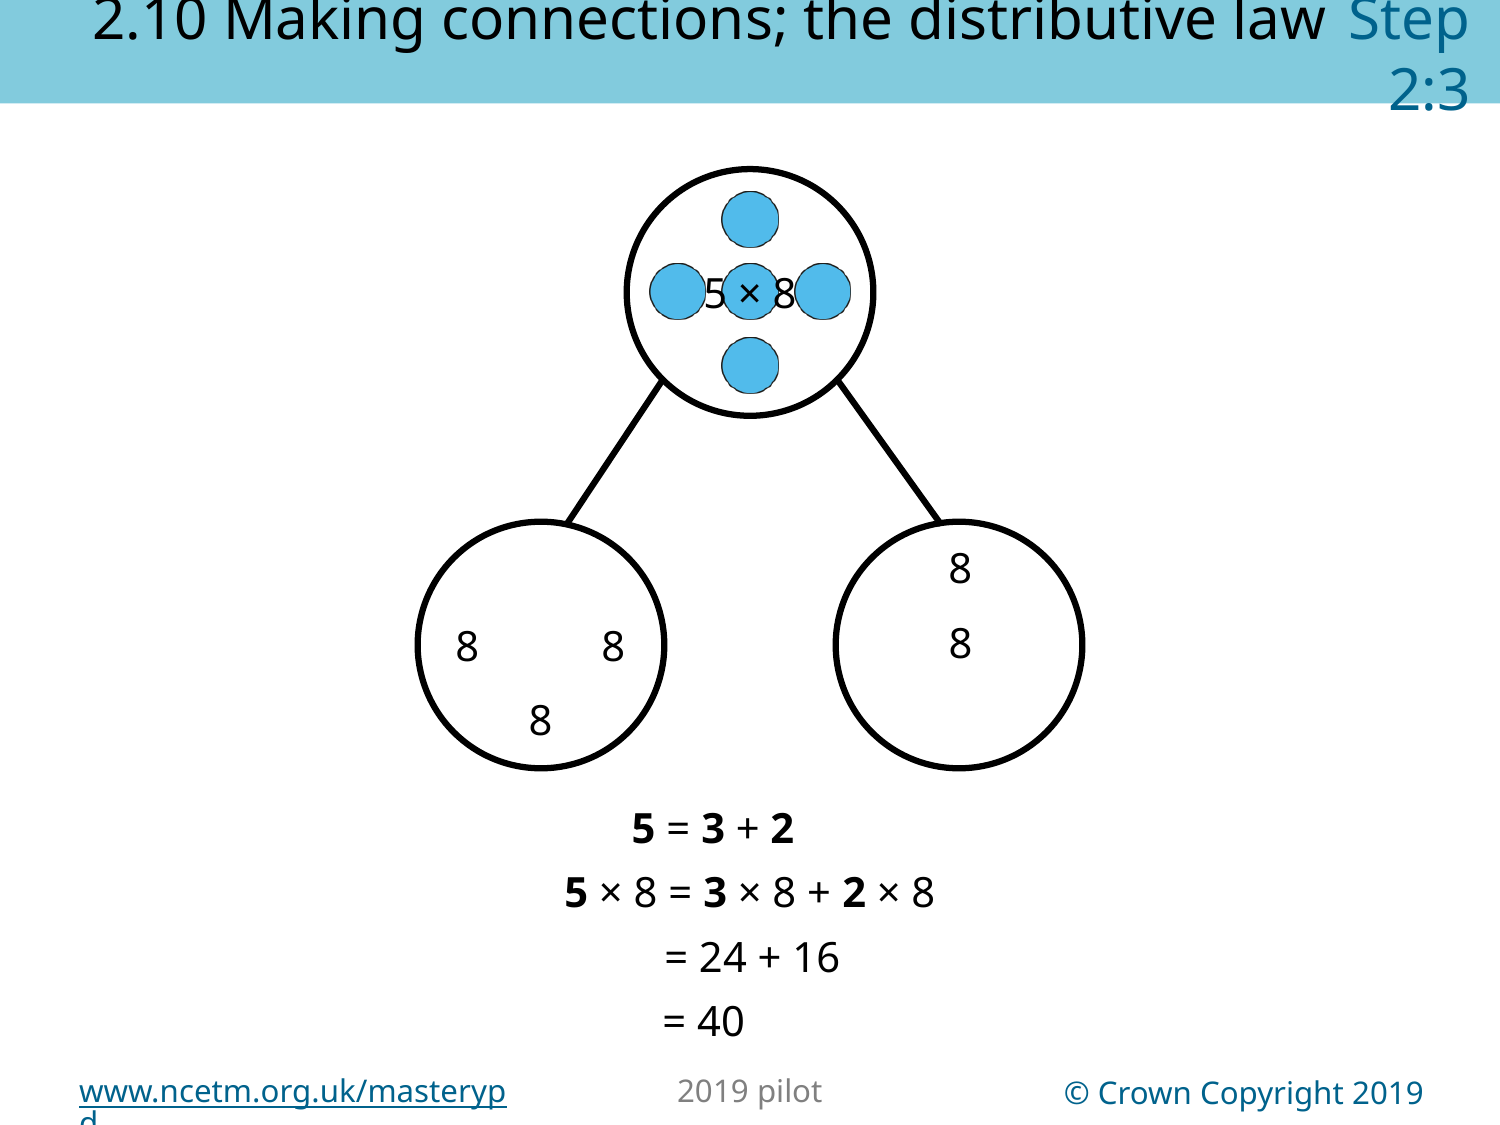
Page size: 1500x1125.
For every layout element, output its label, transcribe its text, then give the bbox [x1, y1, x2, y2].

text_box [721, 191, 779, 262]
text_box = 40 [647, 987, 761, 1053]
text_box 5 = 3 + 2 [616, 794, 810, 858]
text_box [648, 263, 852, 394]
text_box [933, 534, 988, 676]
text_box 5 × 8 = 3 × 8 + 2 × 8 [549, 858, 951, 924]
list 2.10 Making connections; the distributive law Step 2:3 [0, 0, 1500, 104]
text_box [417, 168, 1083, 769]
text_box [440, 612, 641, 752]
text_box = 24 + 16 [649, 922, 856, 988]
